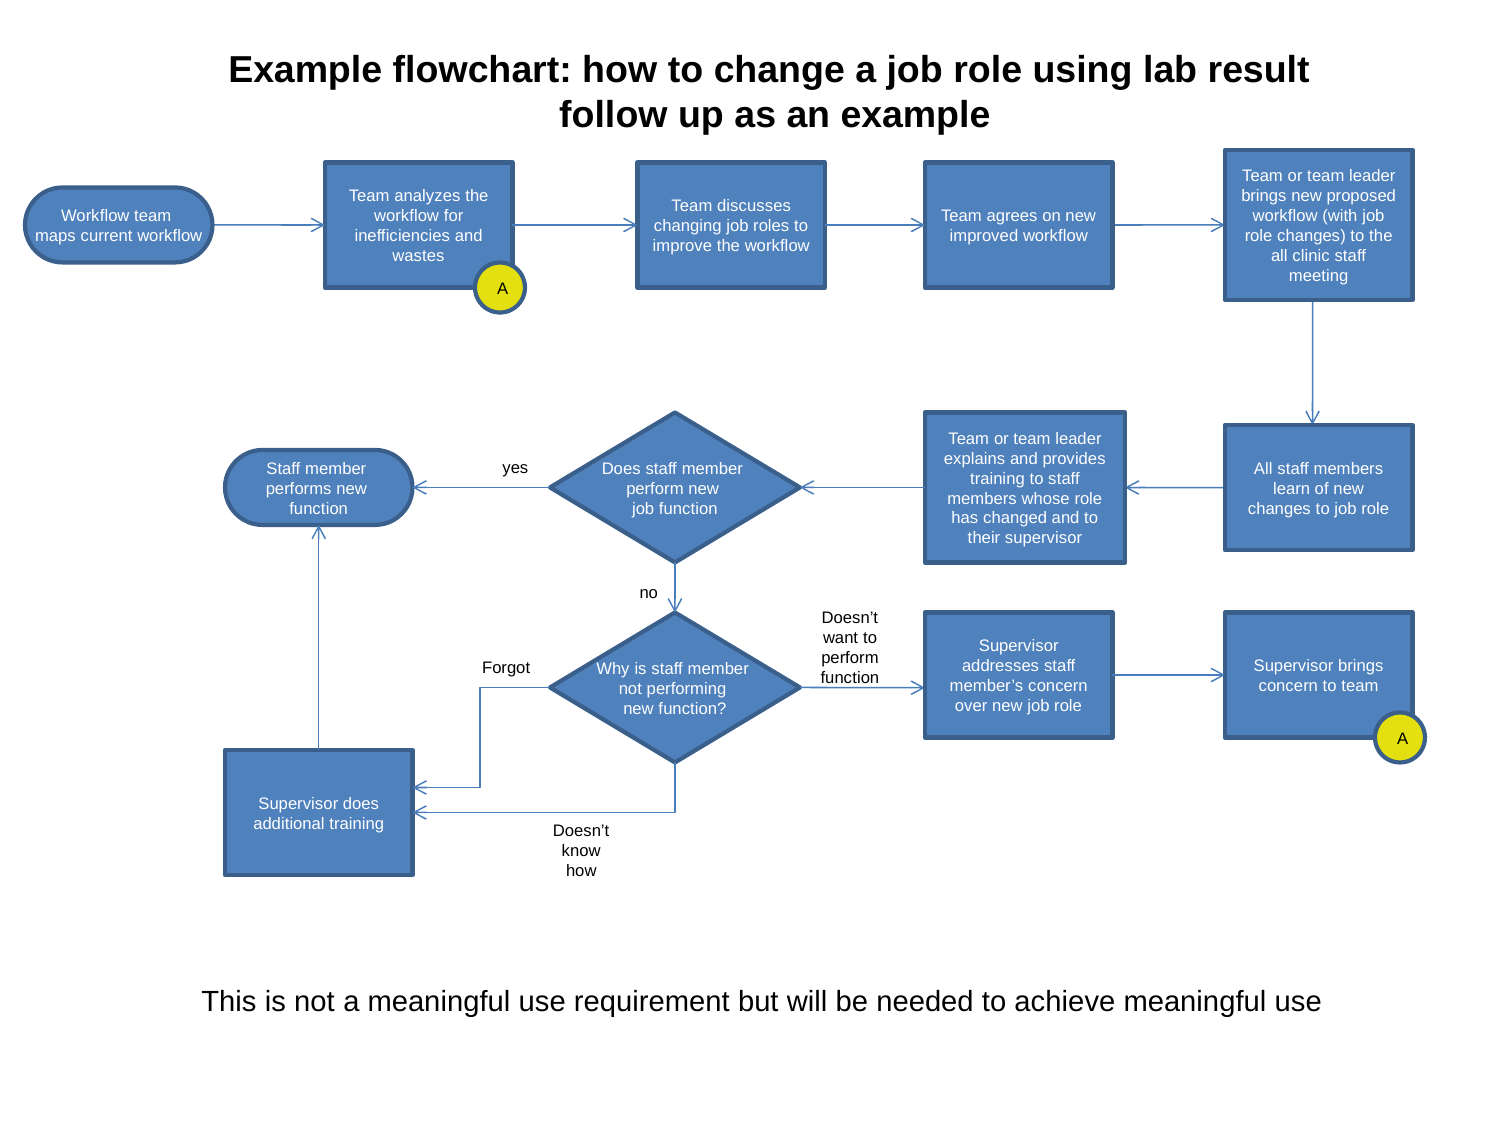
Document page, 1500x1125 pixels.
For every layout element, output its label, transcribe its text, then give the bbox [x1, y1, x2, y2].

text_box Supervisor brings concern to team [1223, 610, 1415, 740]
text_box A [472, 260, 528, 315]
text_box no [677, 598, 688, 610]
text_box Doesn’t know how [573, 813, 625, 888]
text_box no [676, 574, 688, 585]
text_box Team discusses changing job roles to improve the workflow [635, 160, 827, 290]
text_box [518, 656, 569, 919]
text_box yes [487, 449, 550, 485]
text_box Does staff member perform new job function [548, 410, 802, 565]
text_box Supervisor addresses staff member’s concern over new job role [923, 610, 1115, 740]
text_box Team analyzes the workflow for inefficiencies and wastes [323, 160, 515, 290]
text_box Example flowchart: how to change a job role using lab result follow up as an example [125, 37, 1425, 188]
text_box A [1372, 710, 1428, 765]
text_box Team or team leader brings new proposed workflow (with job role changes) to the all clinic staff meeting [1223, 148, 1415, 302]
text_box Team or team leader explains and provides training to staff members whose role has changed and to their supervisor [923, 410, 1127, 565]
text_box Staff member performs new function [222, 447, 415, 528]
text_box All staff members learn of new changes to job role [1223, 423, 1415, 552]
text_box no [624, 574, 674, 610]
text_box Workflow team maps current workflow [22, 185, 215, 265]
text_box This is not a meaningful use requirement but will be needed to achieve meaningful use [75, 974, 1450, 1025]
text_box Team agrees on new improved workflow [923, 160, 1115, 290]
text_box Forgot [462, 649, 550, 685]
text_box Supervisor does additional training [223, 748, 415, 877]
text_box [412, 687, 551, 788]
text_box Doesn’t want to perform function [787, 599, 913, 695]
text_box Why is staff member not performing new function? [573, 611, 792, 765]
